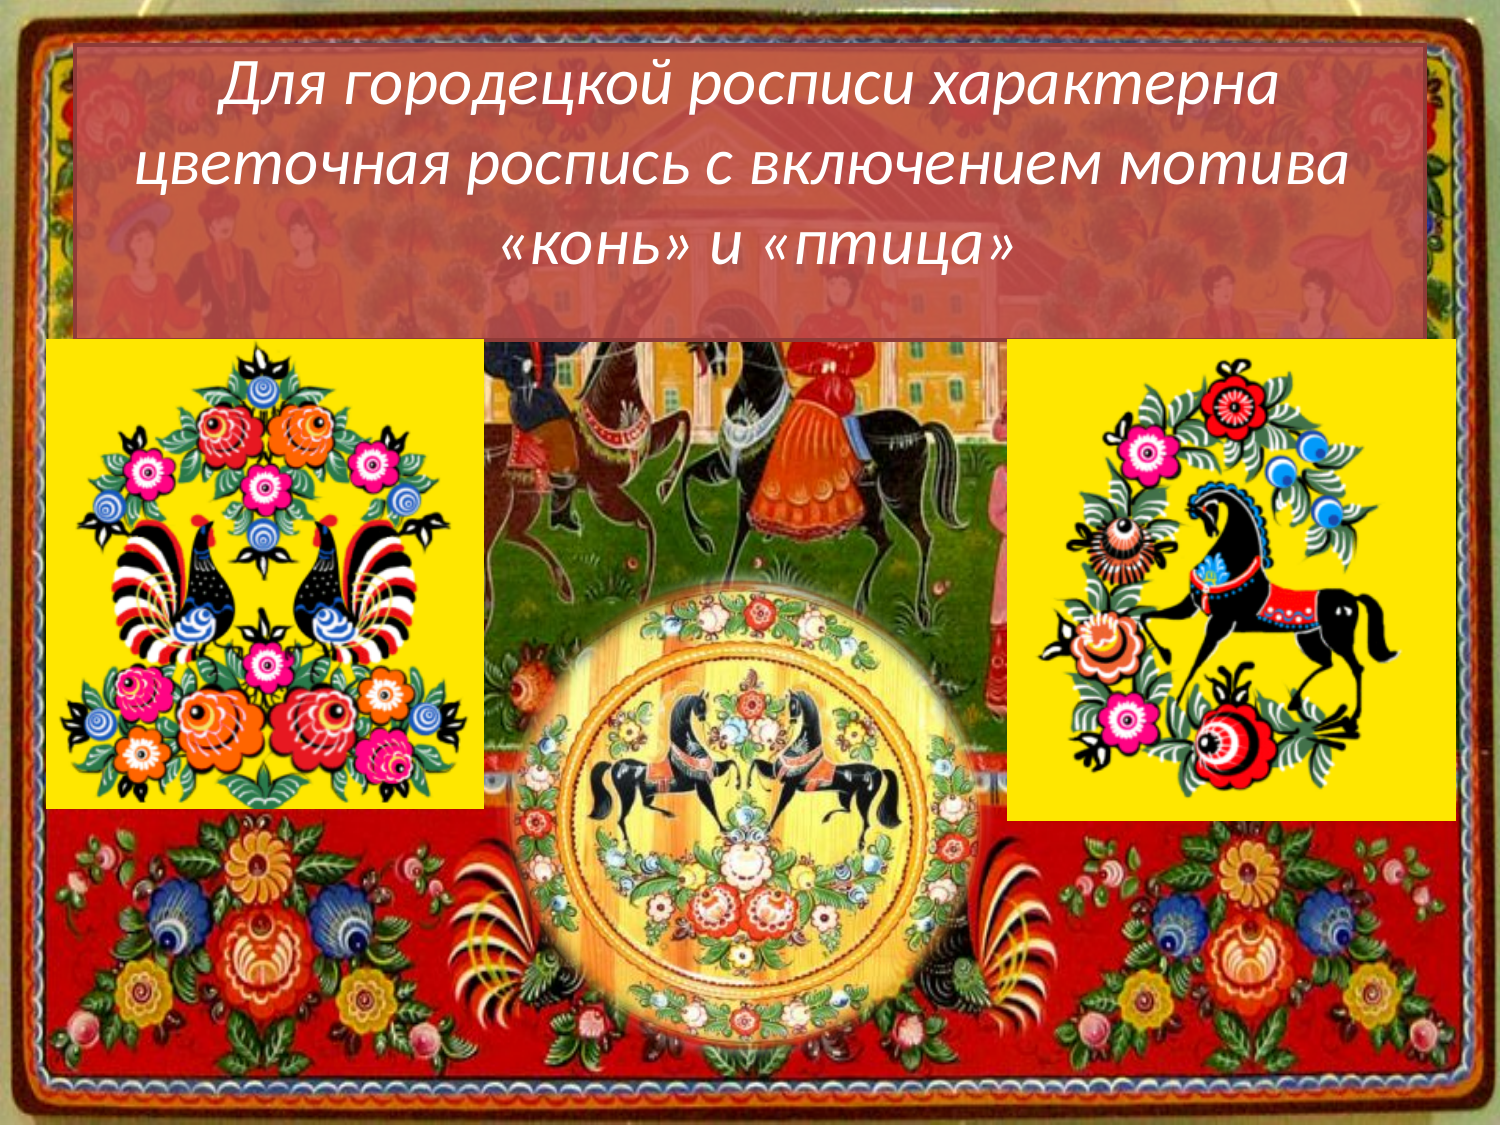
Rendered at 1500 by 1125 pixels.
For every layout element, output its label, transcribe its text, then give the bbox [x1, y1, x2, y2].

title Для городецкой росписи характерна цветочная роспись с включением мотива «конь» и «птица» [73, 43, 1427, 342]
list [46, 339, 485, 809]
picture [0, 0, 1500, 1125]
